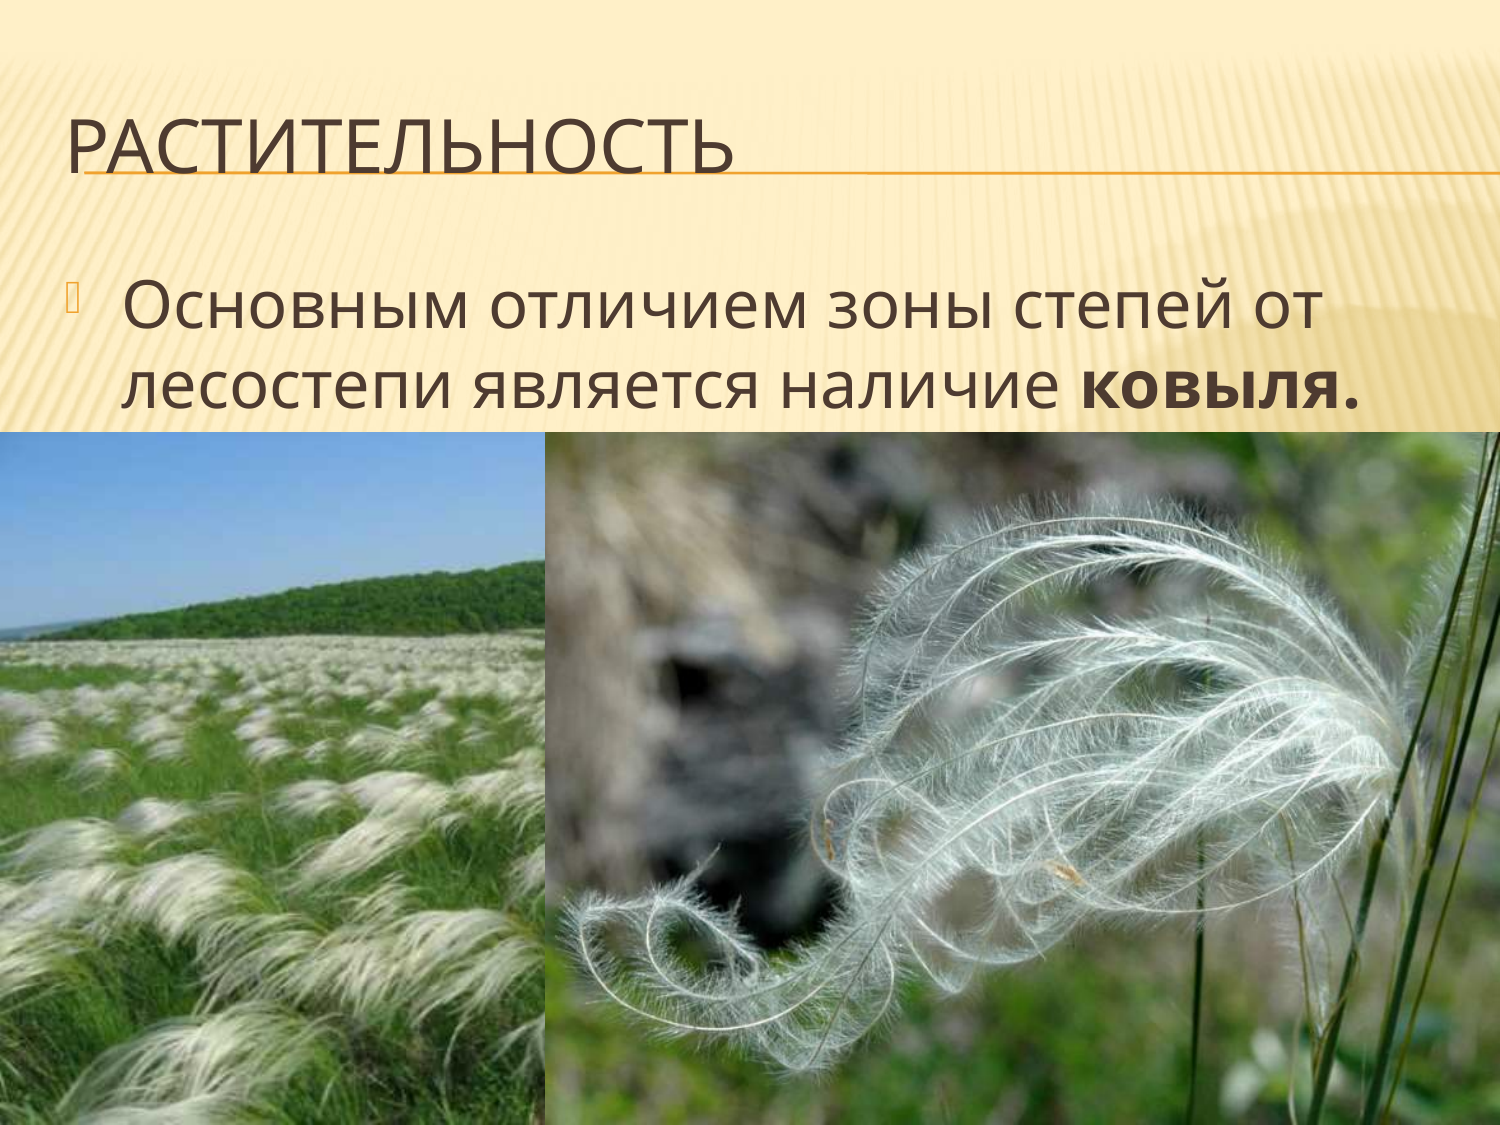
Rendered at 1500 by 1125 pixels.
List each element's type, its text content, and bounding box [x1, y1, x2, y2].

title растительность [50, 75, 1475, 213]
picture [0, 432, 1500, 1125]
list Основным отличием зоны степей от лесостепи является наличие ковыля. [50, 254, 1475, 430]
